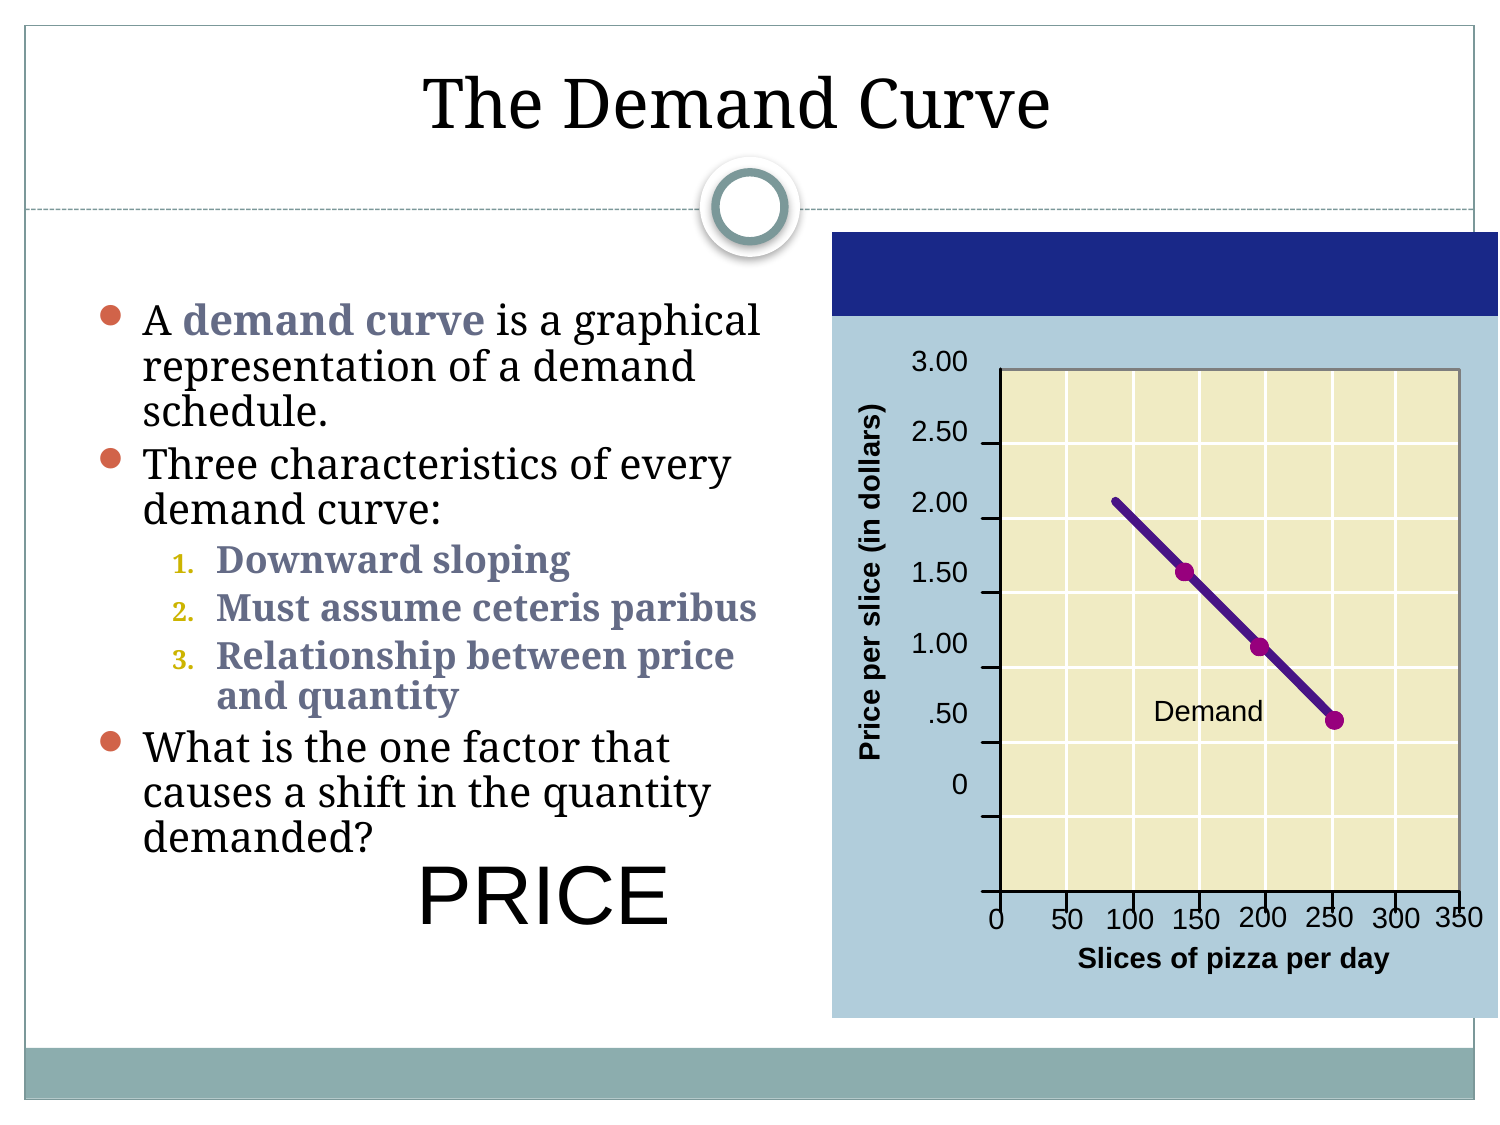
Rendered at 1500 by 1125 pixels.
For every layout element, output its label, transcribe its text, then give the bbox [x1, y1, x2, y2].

text_box PRICE [401, 845, 794, 1021]
list A demand curve is a graphical representation of a demand schedule. Three characteristics of every demand curve: Downward sloping Must assume ceteris paribus Relationship between price and quantity What is the one factor that causes a shift in the quantity demanded? [82, 292, 795, 1125]
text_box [801, 120, 1500, 1053]
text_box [1081, 467, 1379, 765]
title The Demand Curve [50, 0, 1425, 150]
